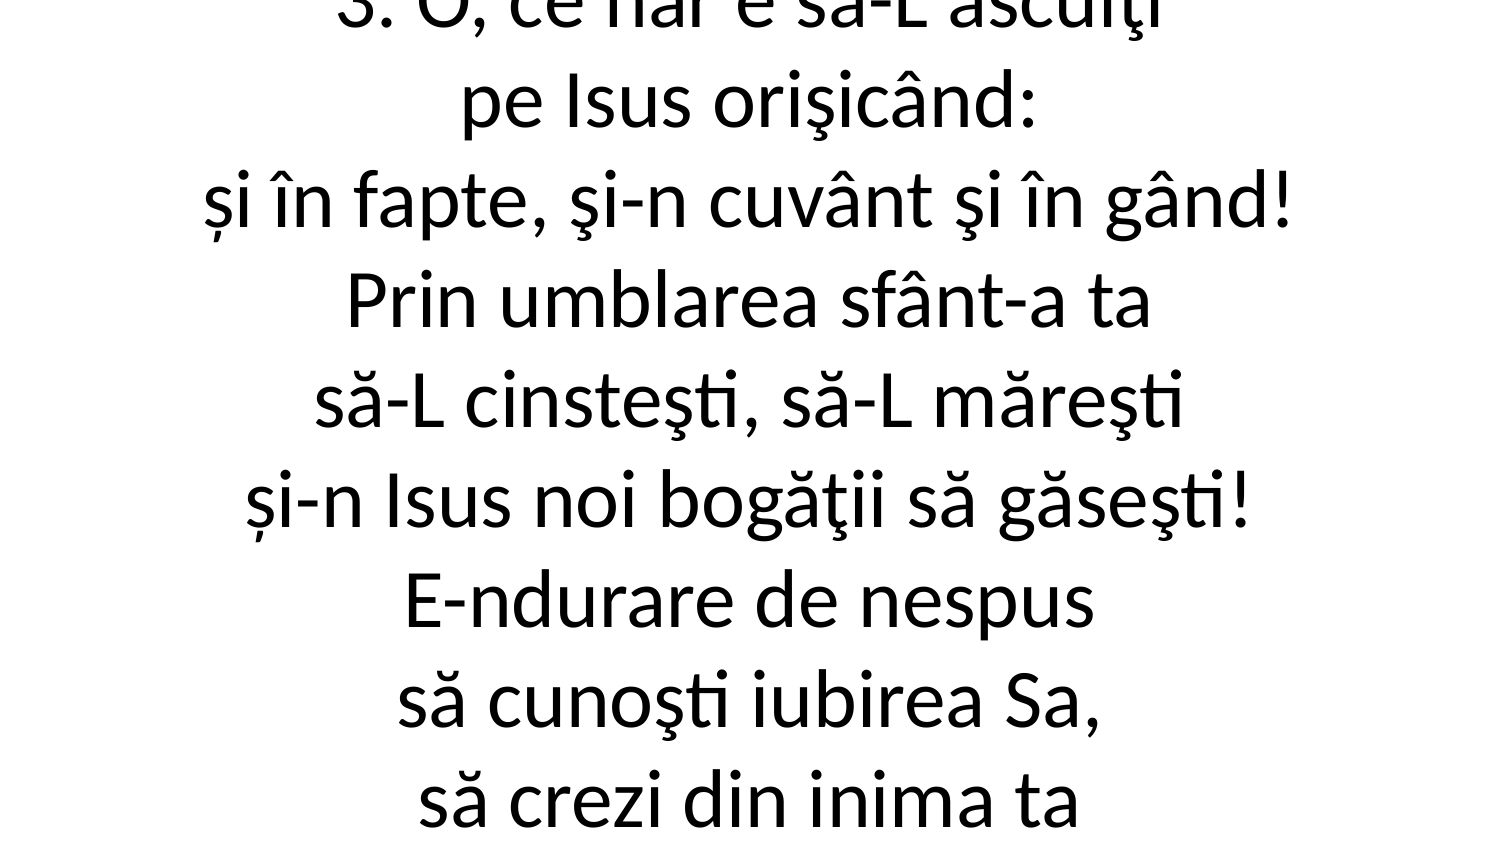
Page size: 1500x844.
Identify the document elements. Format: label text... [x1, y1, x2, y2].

text_box 3. O, ce har e să-L asculţi pe Isus orişicând: și în fapte, şi-n cuvânt şi în gând! Prin umblarea sfânt-a ta să-L cinsteşti, să-L măreşti și-n Isus noi bogăţii să găseşti! E-ndurare de nespus să cunoşti iubirea Sa, să crezi din inima ta în Isus! [187, 0, 1313, 844]
